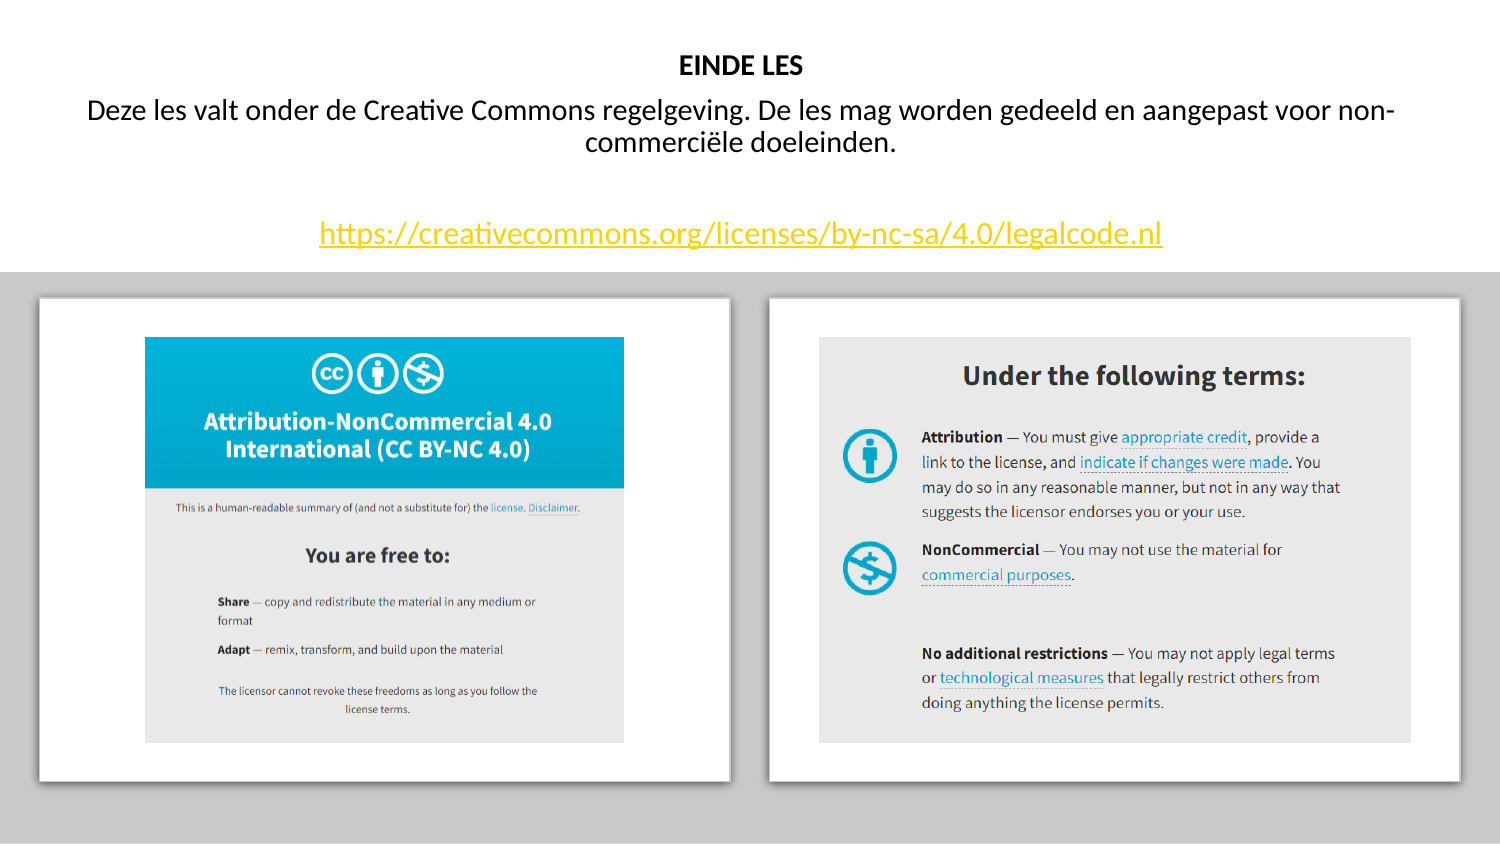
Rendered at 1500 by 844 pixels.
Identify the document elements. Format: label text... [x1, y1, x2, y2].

picture [819, 337, 1411, 743]
picture [145, 337, 624, 743]
text_box [0, 270, 1500, 844]
text_box EINDE LES Deze les valt onder de Creative Commons regelgeving. De les mag worden gedeeld en aangepast voor non-commerciële doeleinden. https://creativecommons.org/licenses/by-nc-sa/4.0/legalcode.nl [62, 41, 1420, 259]
text_box [37, 296, 732, 784]
text_box [767, 296, 1462, 784]
